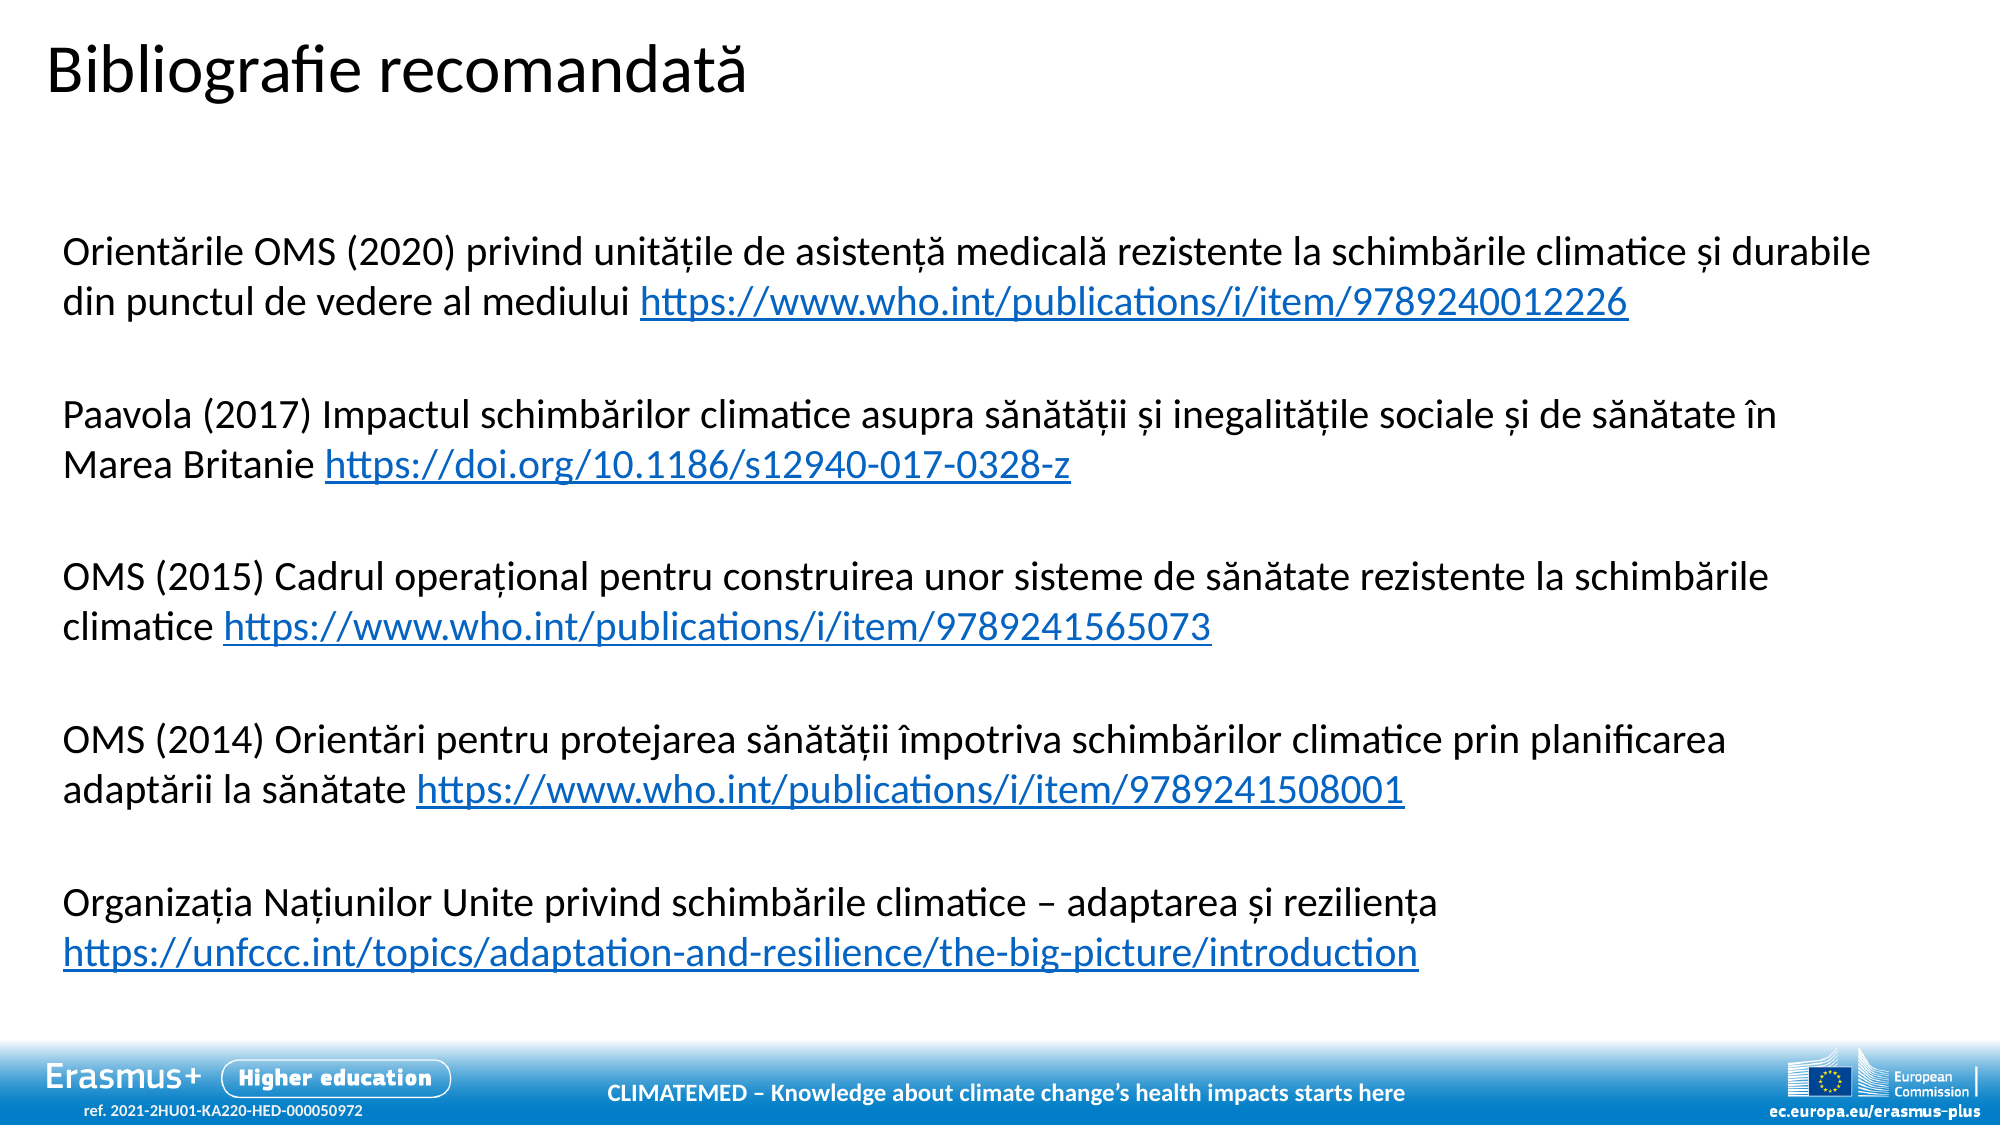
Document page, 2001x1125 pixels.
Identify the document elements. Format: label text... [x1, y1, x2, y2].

list Orientările OMS (2020) privind unitățile de asistență medicală rezistente la schimbările climatice și durabile din punctul de vedere al mediului https://www.who.int/publications/i/item/9789240012226 Paavola (2017) Impactul schimbărilor climatice asupra sănătății și inegalitățile sociale și de sănătate în Marea Britanie https://doi.org/10.1186/s12940-017-0328-z OMS (2015) Cadrul operațional pentru construirea unor sisteme de sănătate rezistente la schimbările climatice https://www.who.int/publications/i/item/9789241565073 OMS (2014) Orientări pentru protejarea sănătății împotriva schimbărilor climatice prin planificarea adaptării la sănătate https://www.who.int/publications/i/item/9789241508001 Organizația Națiunilor Unite privind schimbările climatice – adaptarea și reziliența https://unfccc.int/topics/adaptation-and-resilience/the-big-picture/introduction [47, 216, 1892, 1015]
picture [0, 899, 2000, 1125]
title Bibliografie recomandată [31, 25, 1984, 116]
